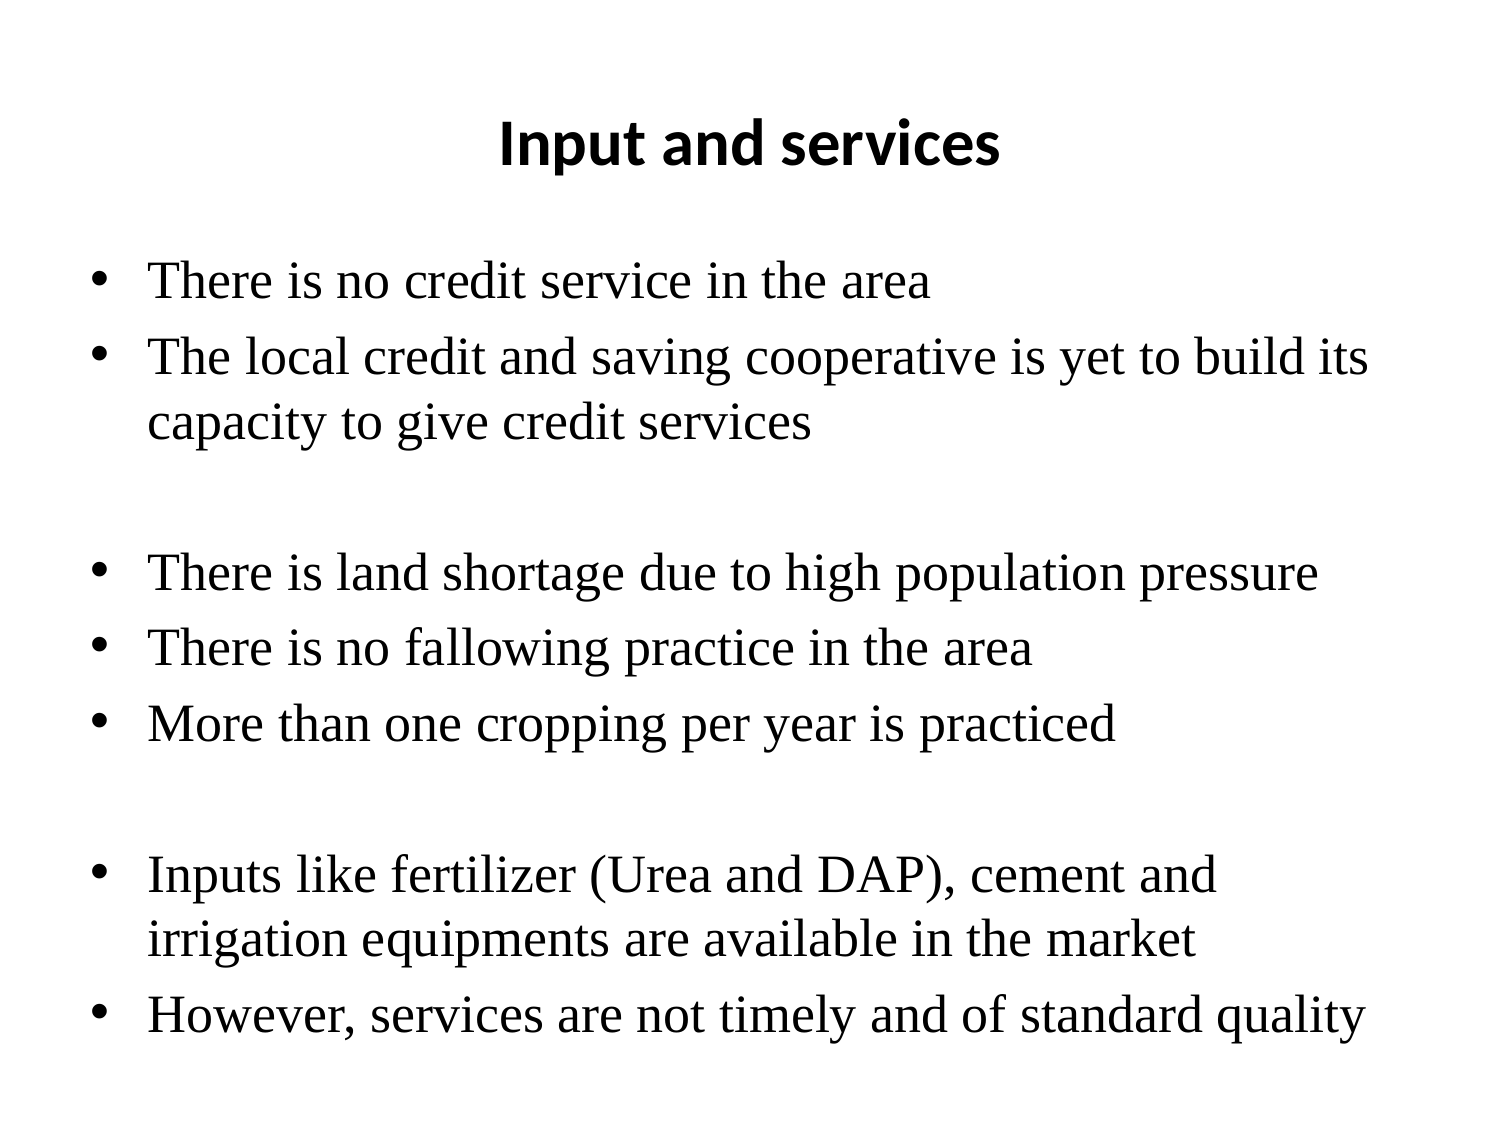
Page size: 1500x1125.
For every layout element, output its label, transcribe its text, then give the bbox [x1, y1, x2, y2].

title Input and services [75, 45, 1425, 233]
list There is no credit service in the area The local credit and saving cooperative is yet to build its capacity to give credit services There is land shortage due to high population pressure There is no fallowing practice in the area More than one cropping per year is practiced Inputs like fertilizer (Urea and DAP), cement and irrigation equipments are available in the market However, services are not timely and of standard quality [75, 237, 1425, 1063]
